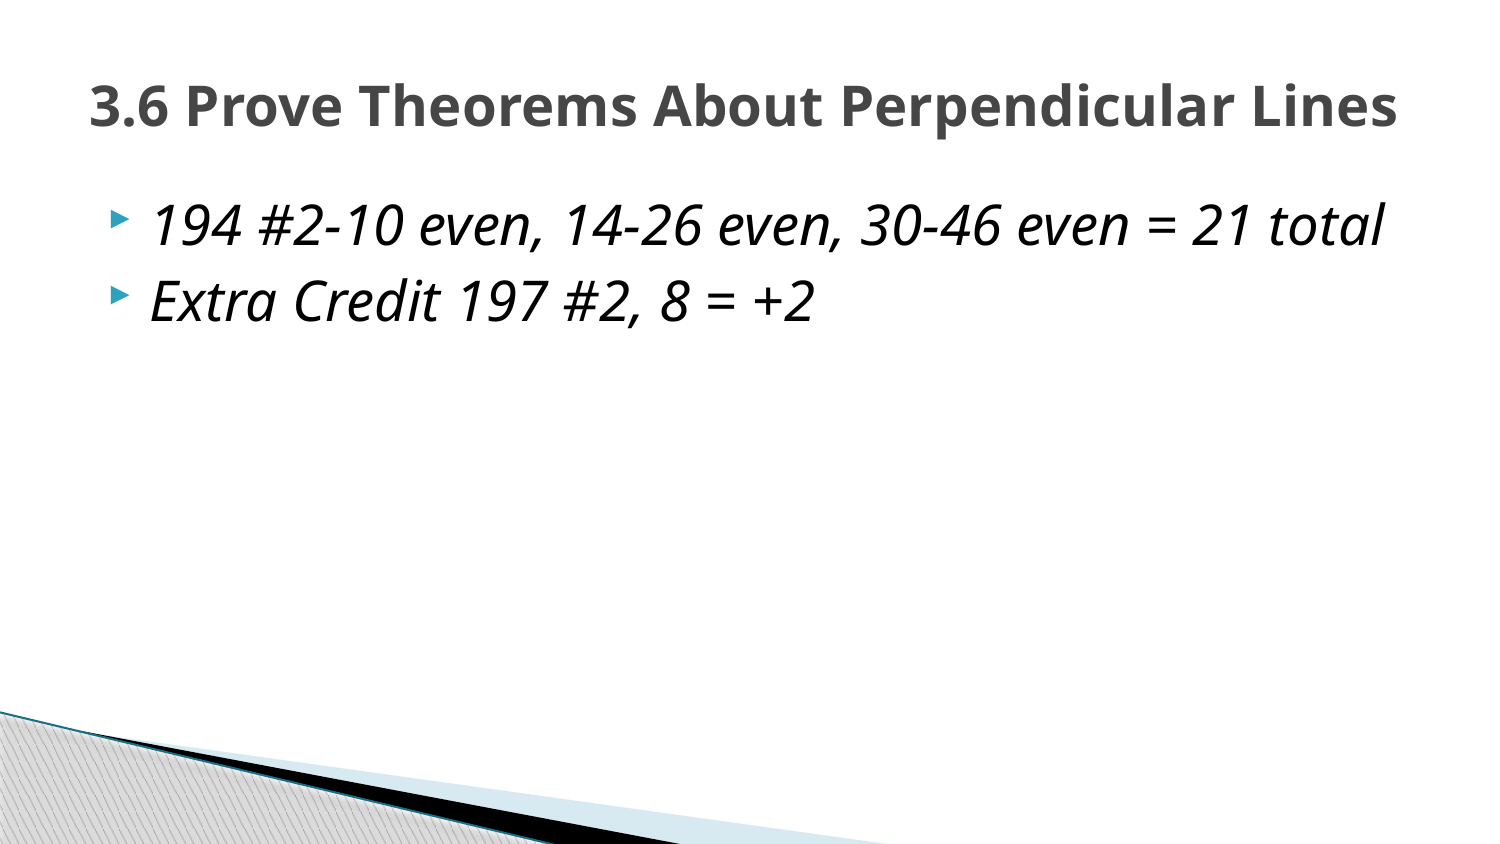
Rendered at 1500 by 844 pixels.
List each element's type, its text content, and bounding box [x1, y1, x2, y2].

title 3.6 Prove Theorems About Perpendicular Lines [75, 33, 1425, 175]
list 194 #2-10 even, 14-26 even, 30-46 even = 21 total Extra Credit 197 #2, 8 = +2 [75, 182, 1425, 740]
